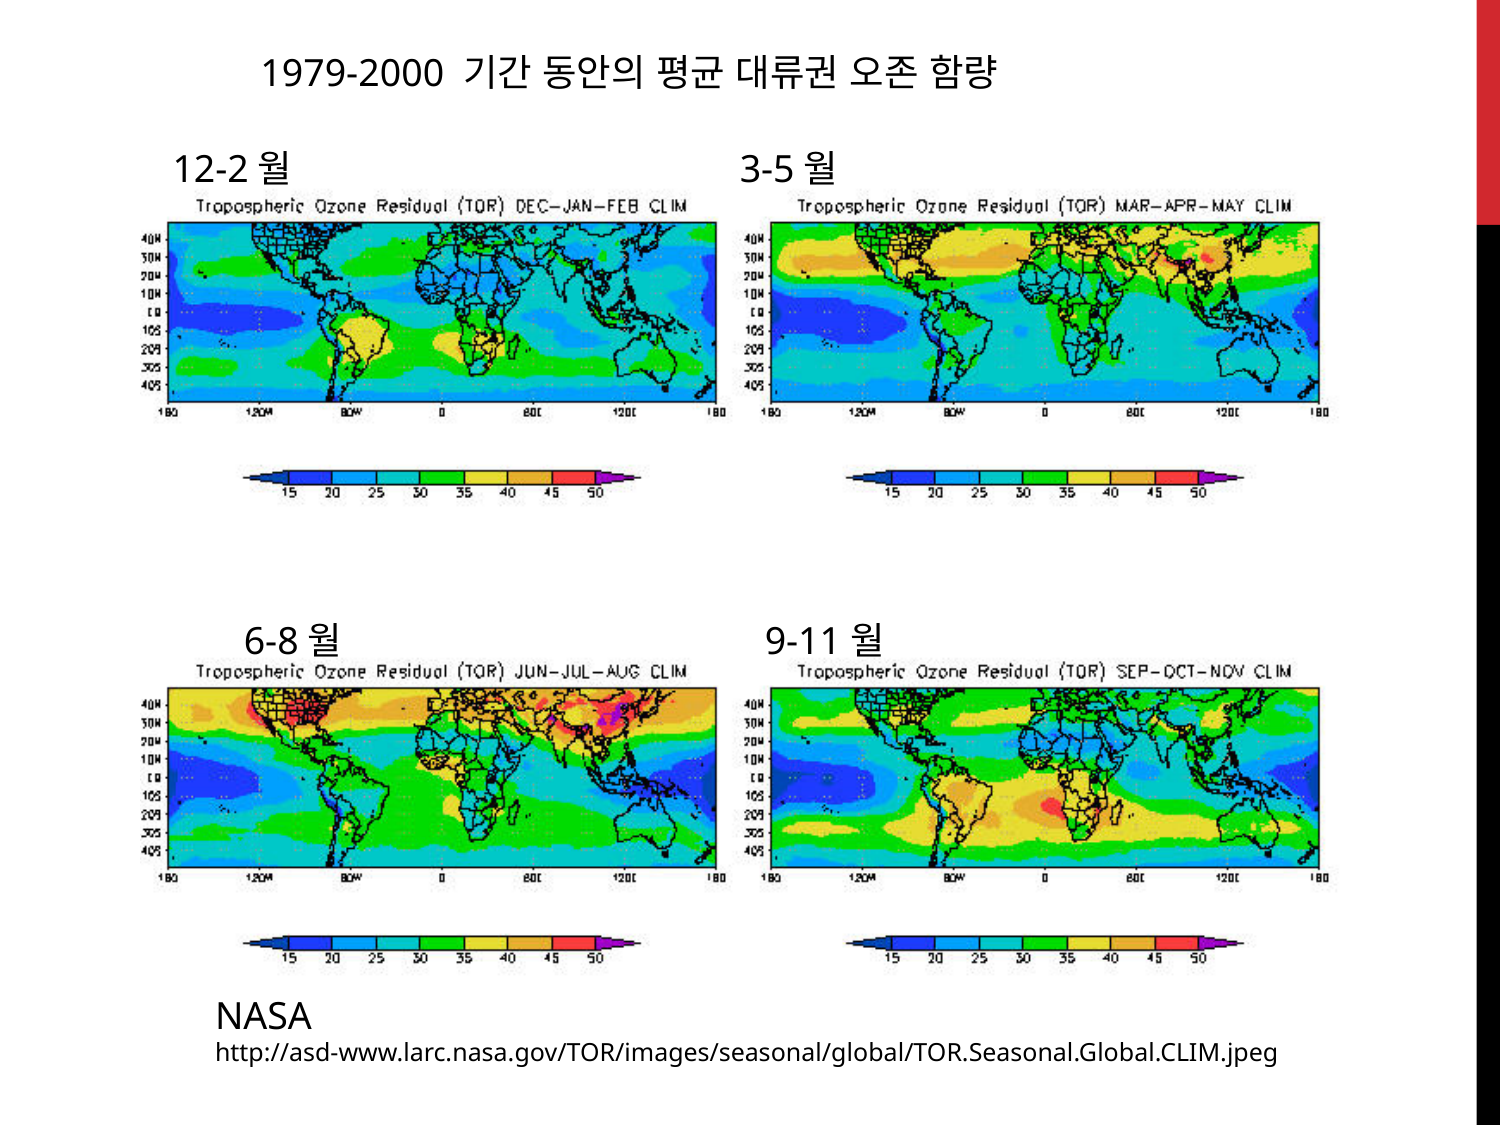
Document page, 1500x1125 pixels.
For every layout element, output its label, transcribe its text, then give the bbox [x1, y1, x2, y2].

text_box NASA http://asd-www.larc.nasa.gov/TOR/images/seasonal/global/TOR.Seasonal.Global.CLIM.jpeg [200, 1015, 1295, 1075]
picture [139, 79, 1346, 1011]
text_box 1979-2000 기간 동안의 평균 대류권 오존 함량 [245, 41, 1014, 74]
